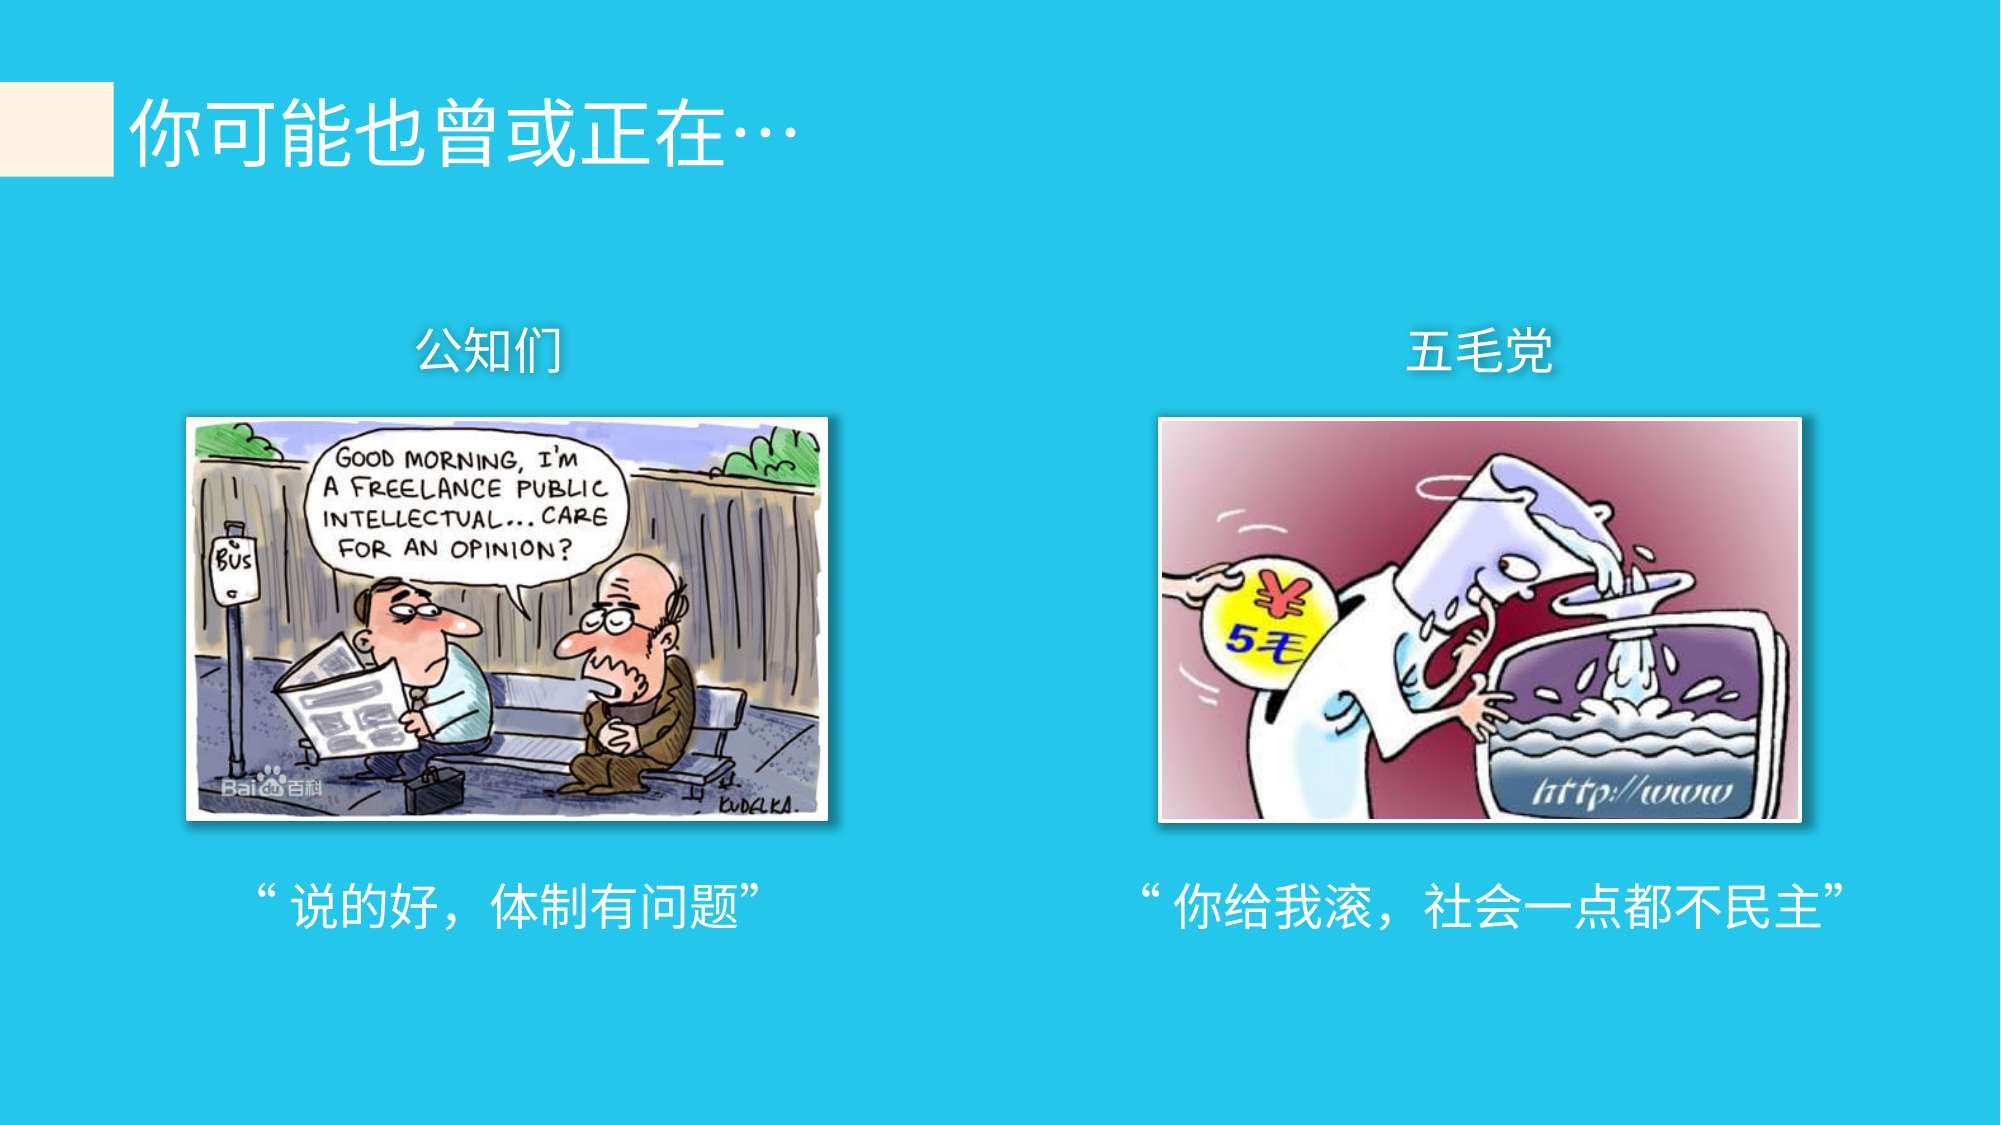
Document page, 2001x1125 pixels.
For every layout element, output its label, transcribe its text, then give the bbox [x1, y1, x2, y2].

text_box 你可能也曾或正在… [113, 79, 824, 185]
picture [190, 420, 824, 818]
text_box “说的好，体制有问题” [212, 867, 824, 943]
text_box [0, 81, 113, 178]
picture [1161, 420, 1798, 819]
text_box “你给我滚，社会一点都不民主” [1096, 867, 1904, 943]
text_box 公知们 [398, 312, 763, 387]
text_box 五毛党 [1297, 312, 1662, 387]
